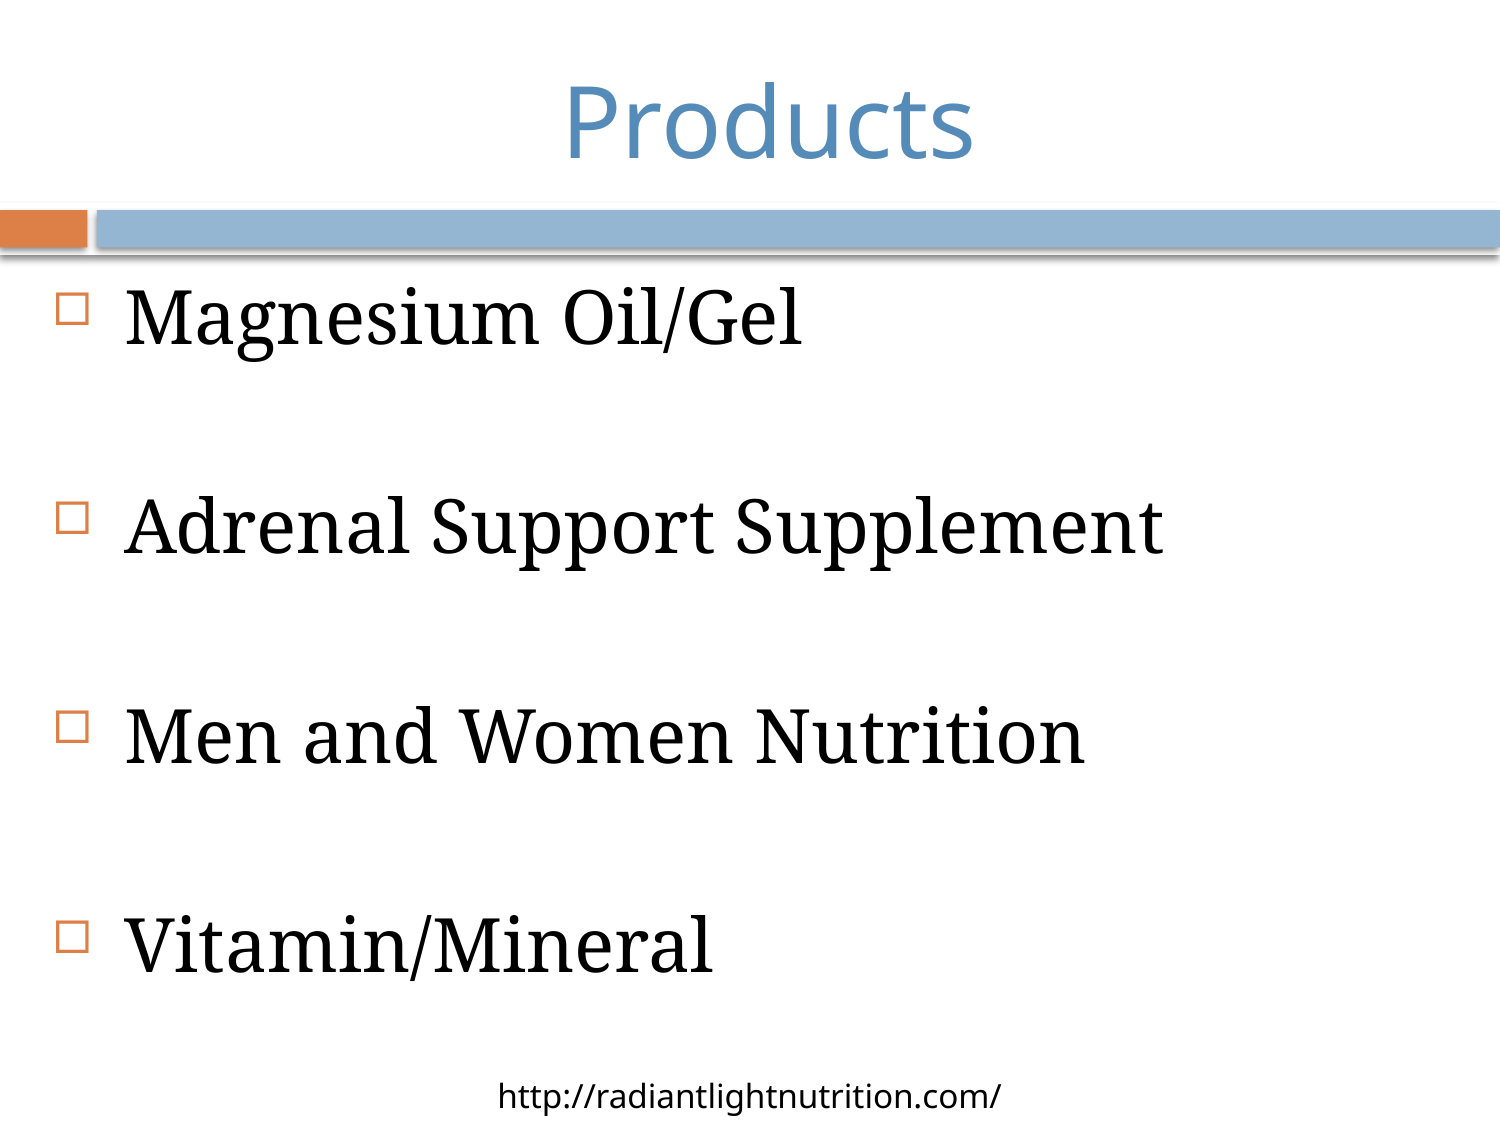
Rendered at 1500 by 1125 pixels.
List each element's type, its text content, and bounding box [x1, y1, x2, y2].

footer http://radiantlightnutrition.com/ [0, 1065, 1500, 1125]
list Magnesium Oil/Gel Adrenal Support Supplement Men and Women Nutrition Vitamin/Mineral [37, 262, 1463, 1063]
title Products [100, 37, 1438, 200]
